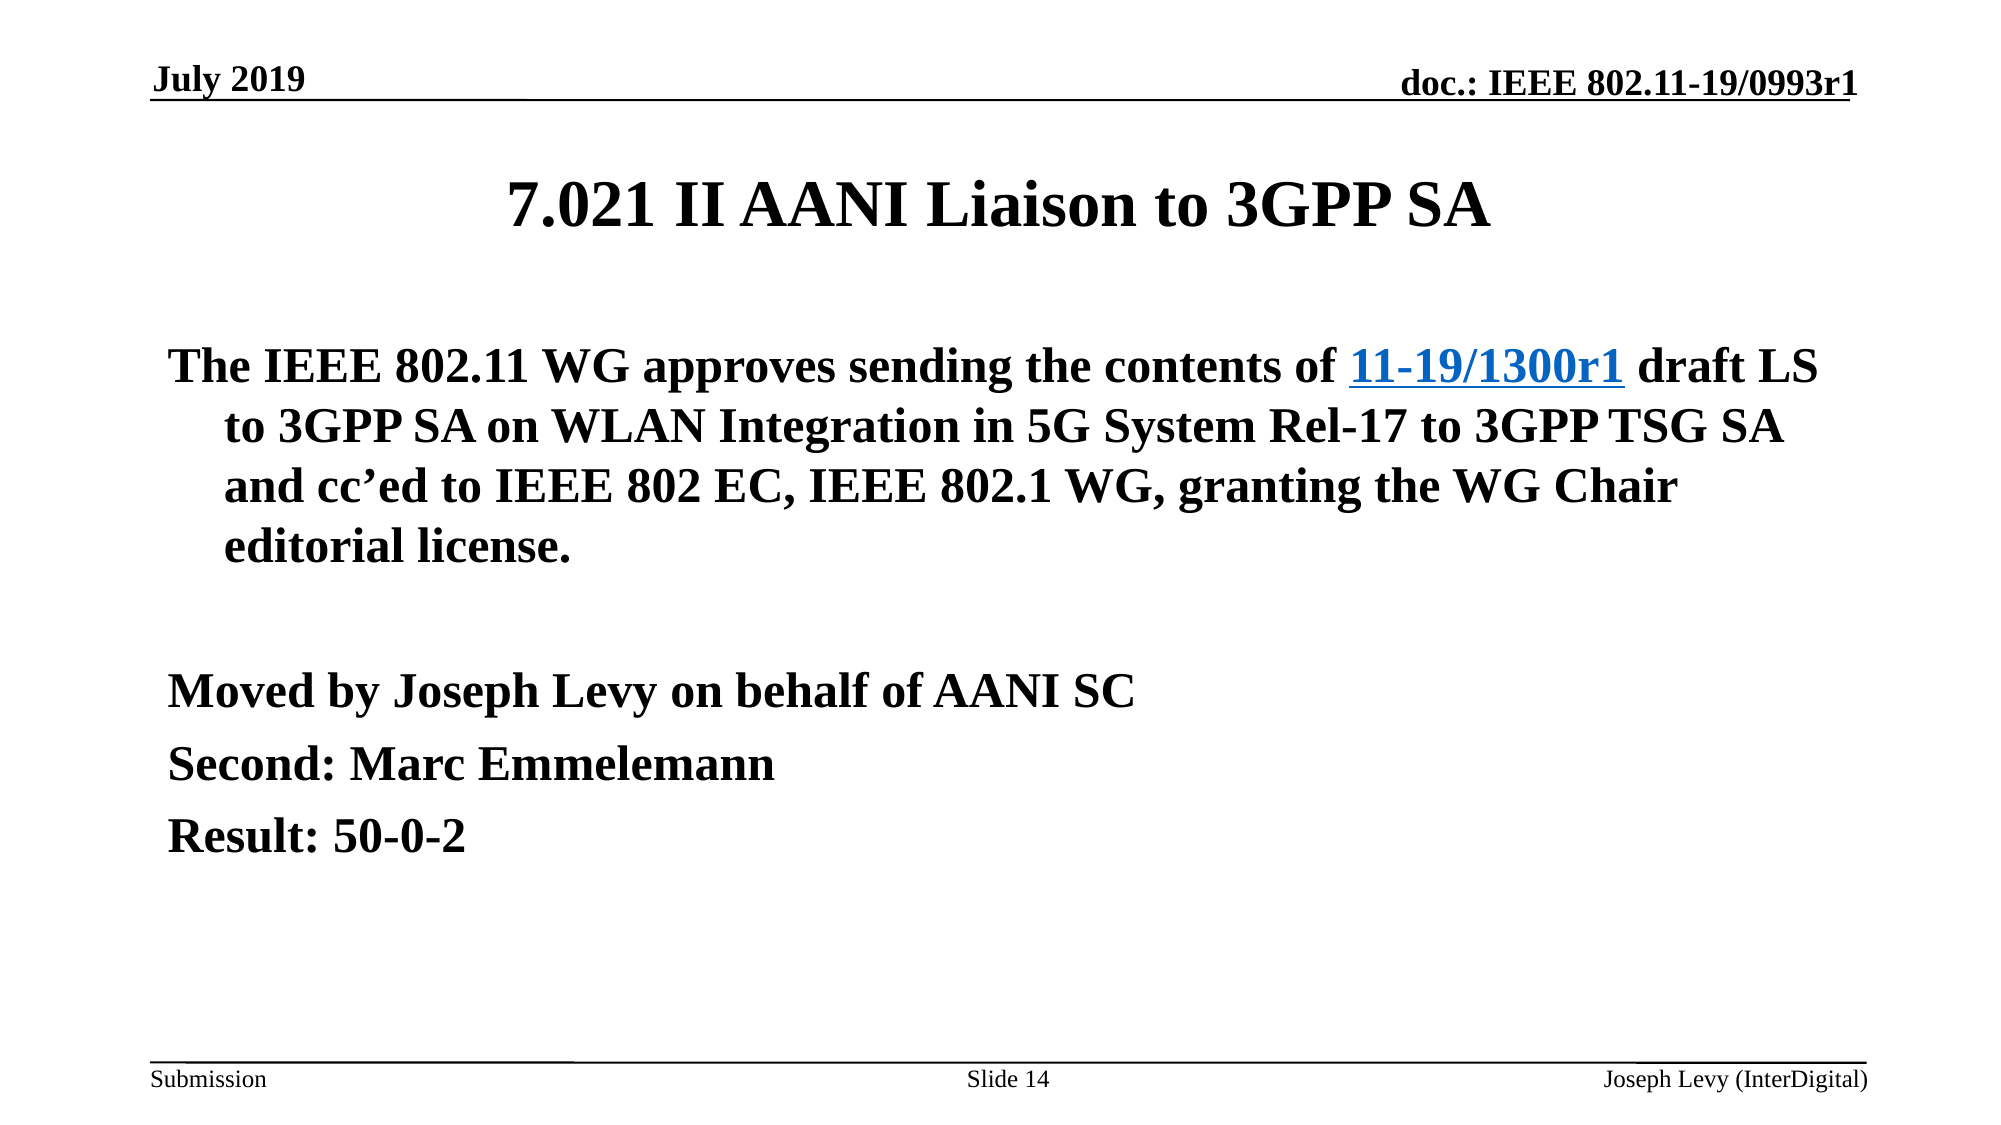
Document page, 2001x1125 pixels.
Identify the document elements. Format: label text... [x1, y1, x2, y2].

title 7.021 II AANI Liaison to 3GPP SA [149, 112, 1850, 288]
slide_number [152, 54, 563, 100]
slide_number Slide 14 [950, 1061, 1067, 1123]
list The IEEE 802.11 WG approves sending the contents of 11-19/1300r1 draft LS to 3GPP SA on WLAN Integration in 5G System Rel-17 to 3GPP TSG SA and cc’ed to IEEE 802 EC, IEEE 802.1 WG, granting the WG Chair editorial license. Moved by Joseph Levy on behalf of AANI SC Second: Marc Emmelemann Result: 50-0-2 [152, 324, 1853, 1063]
footer Joseph Levy (InterDigital) [1171, 1061, 1869, 1093]
